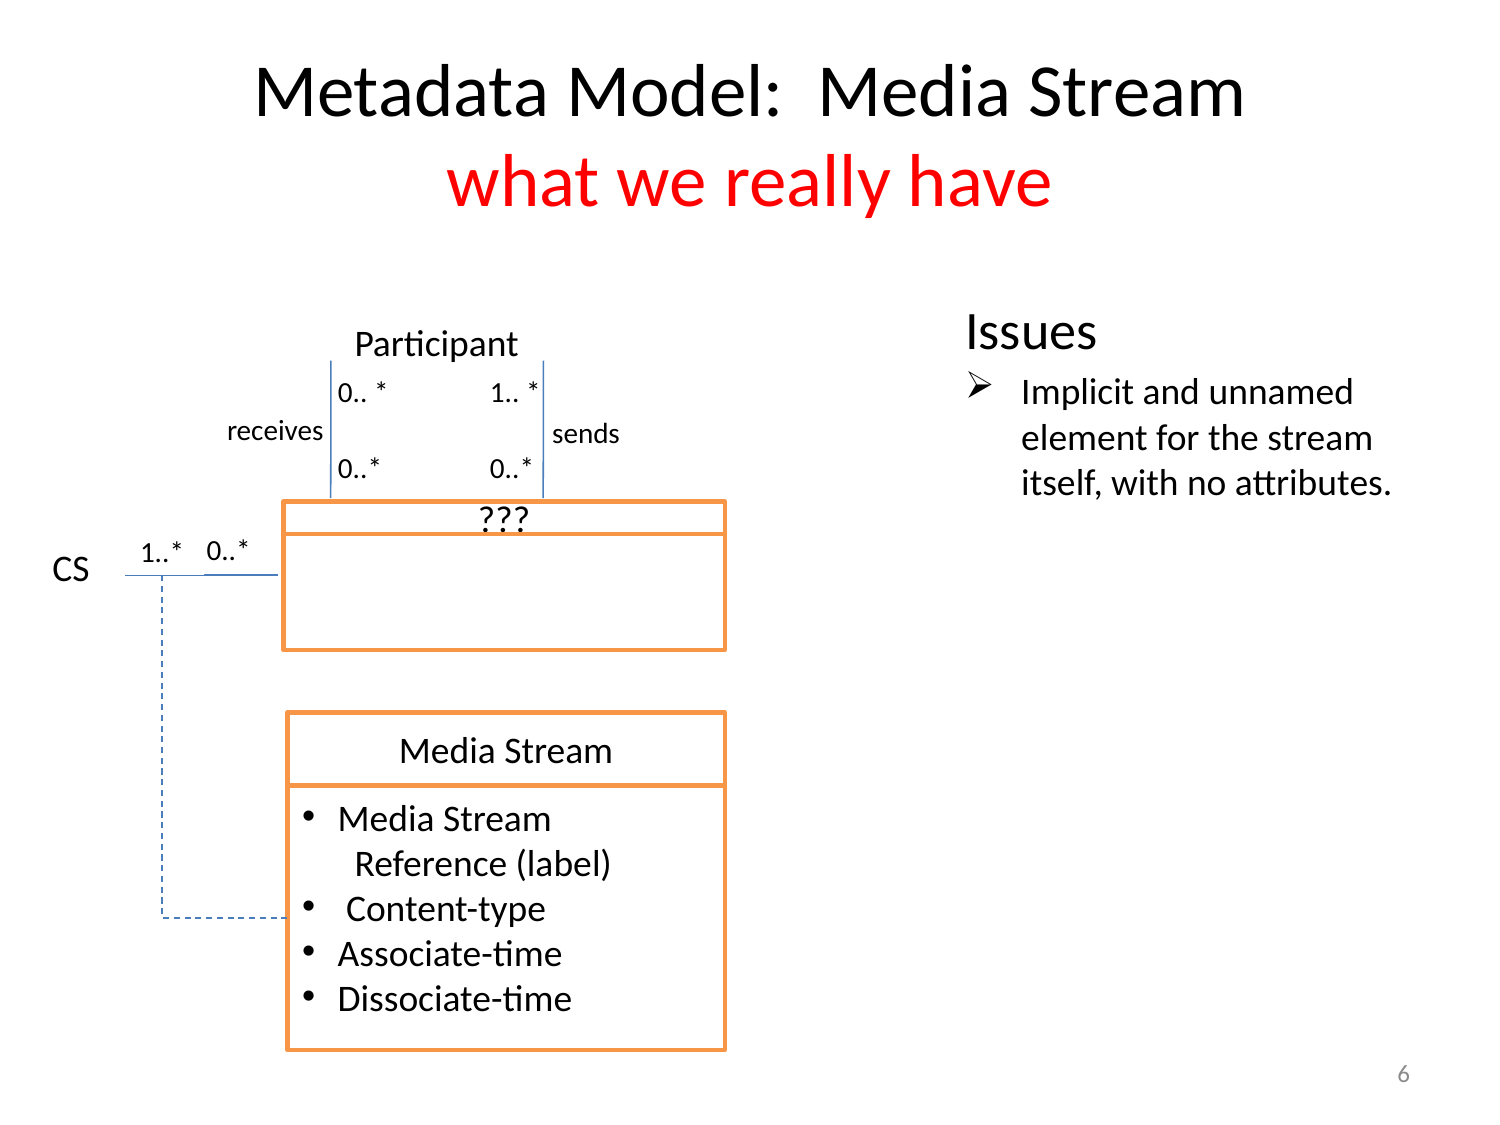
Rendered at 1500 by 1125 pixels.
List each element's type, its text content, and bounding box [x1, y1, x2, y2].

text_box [161, 574, 288, 919]
text_box Participant [234, 298, 640, 358]
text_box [283, 501, 726, 651]
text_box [37, 524, 279, 608]
title Metadata Model: Media Stream what we really have [74, 37, 1426, 226]
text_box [212, 360, 676, 499]
slide_number 6 [1074, 1042, 1425, 1103]
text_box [287, 712, 726, 1051]
list Issues Implicit and unnamed element for the stream itself, with no attributes. [949, 287, 1472, 1026]
